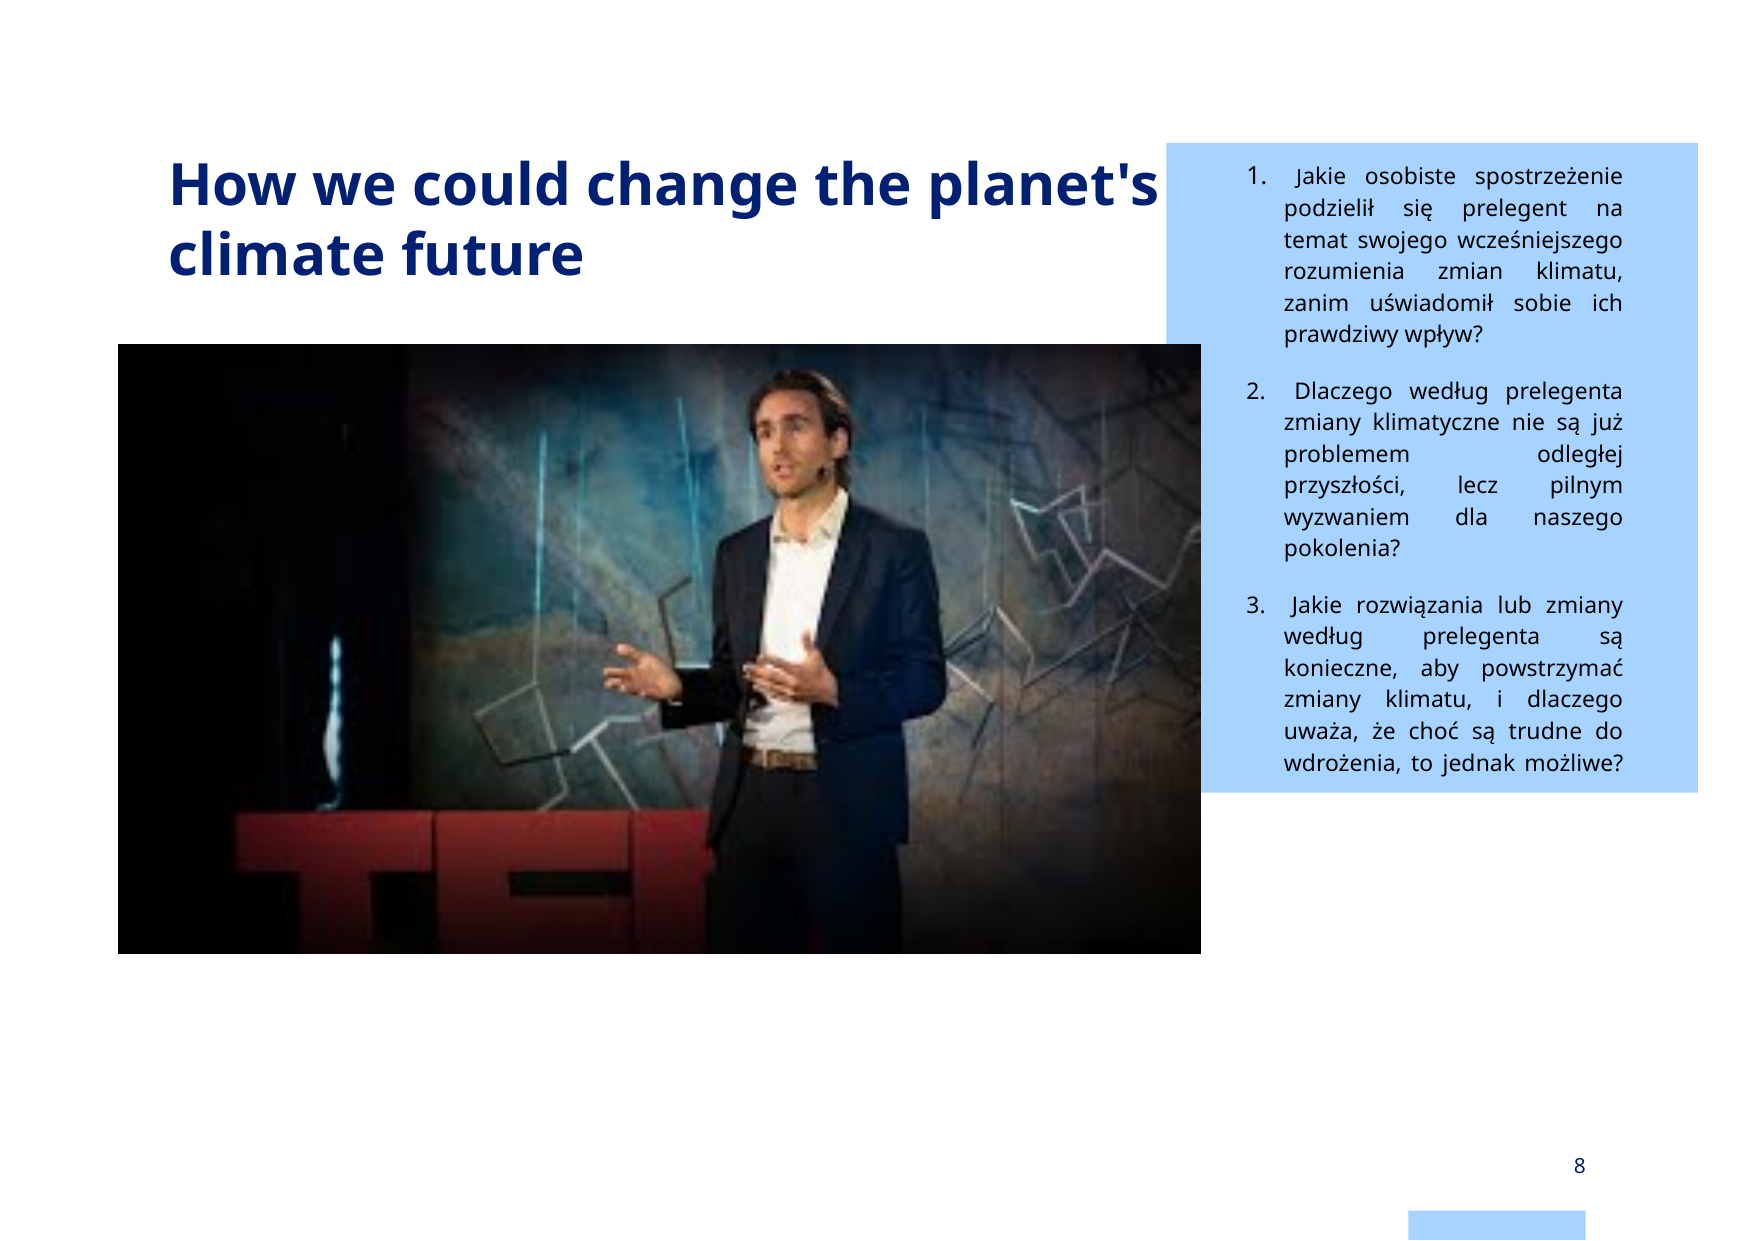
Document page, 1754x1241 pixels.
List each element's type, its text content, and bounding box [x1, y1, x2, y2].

slide_number ‹#› [1408, 1151, 1586, 1182]
text_box 1. Jakie osobiste spostrzeżenie podzielił się prelegent na temat swojego wcześniejszego rozumienia zmian klimatu, zanim uświadomił sobie ich prawdziwy wpływ? 2. Dlaczego według prelegenta zmiany klimatyczne nie są już problemem odległej przyszłości, lecz pilnym wyzwaniem dla naszego pokolenia? 3. Jakie rozwiązania lub zmiany według prelegenta są konieczne, aby powstrzymać zmiany klimatu, i dlaczego uważa, że choć są trudne do wdrożenia, to jednak możliwe? [1225, 147, 1639, 793]
text_box [1166, 142, 1698, 793]
title How we could change the planet's climate future [168, 147, 1166, 325]
picture [117, 344, 1201, 954]
